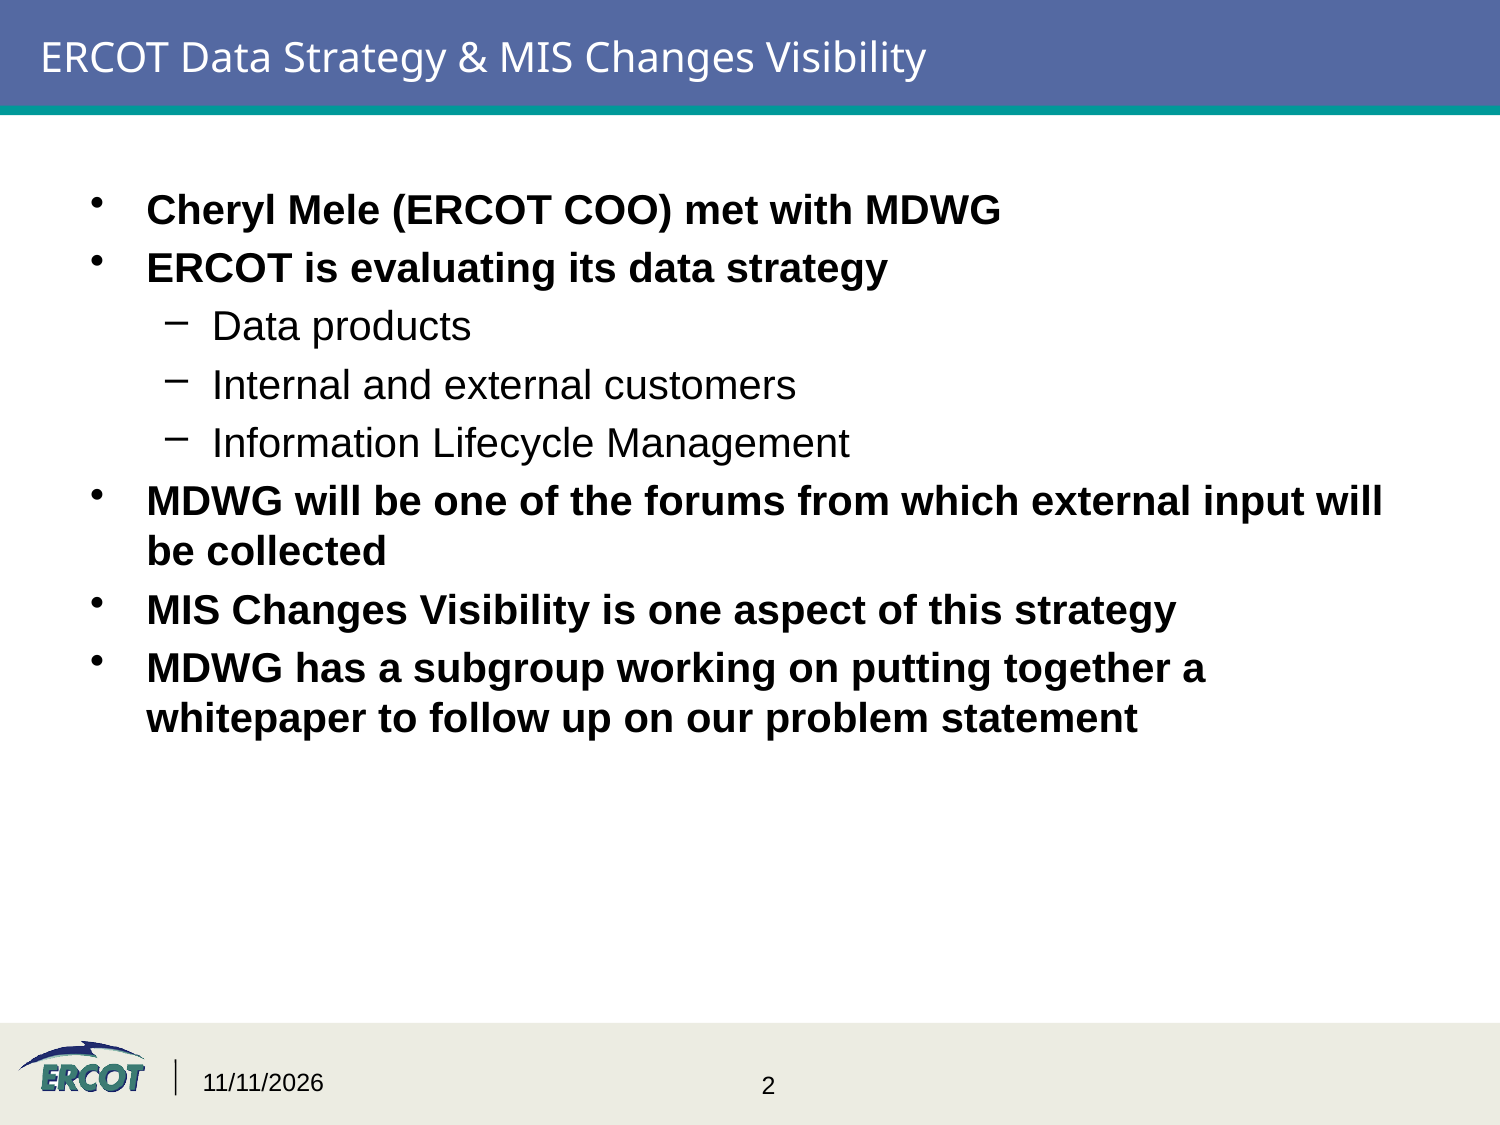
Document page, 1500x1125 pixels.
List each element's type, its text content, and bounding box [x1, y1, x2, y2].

picture [10, 1031, 151, 1111]
list Cheryl Mele (ERCOT COO) met with MDWG ERCOT is evaluating its data strategy Data products Internal and external customers Information Lifecycle Management MDWG will be one of the forums from which external input will be collected MIS Changes Visibility is one aspect of this strategy MDWG has a subgroup working on putting together a whitepaper to follow up on our problem statement [75, 174, 1425, 950]
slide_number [187, 1059, 538, 1113]
title ERCOT Data Strategy & MIS Changes Visibility [24, 0, 1450, 113]
